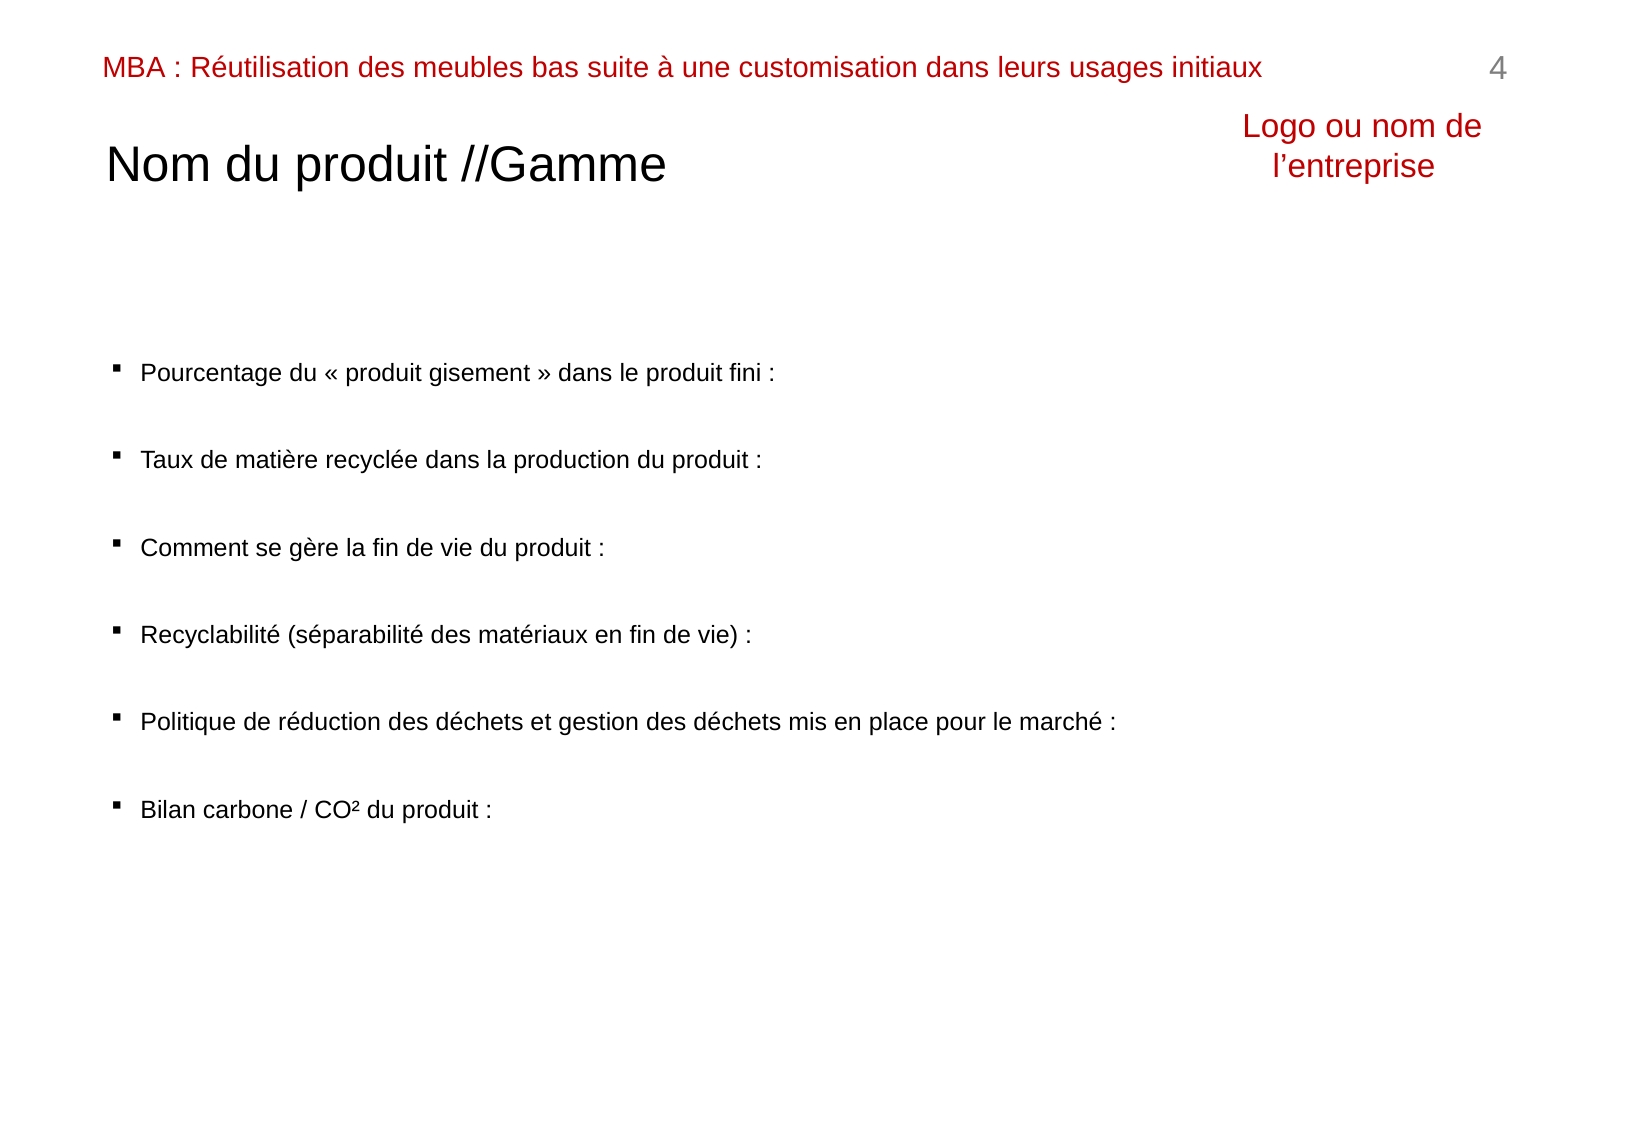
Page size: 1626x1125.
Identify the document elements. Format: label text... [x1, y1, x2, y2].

title MBA : Réutilisation des meubles bas suite à une customisation dans leurs usages initiaux [102, 19, 1426, 109]
list Nom du produit //Gamme [91, 109, 1523, 215]
text_box Pourcentage du « produit gisement » dans le produit fini : Taux de matière recyclée dans la production du produit : Comment se gère la fin de vie du produit : Recyclabilité (séparabilité des matériaux en fin de vie) : Politique de réduction des déchets et gestion des déchets mis en place pour le marché : Bilan carbone / CO² du produit : [81, 304, 1333, 1067]
slide_number 4 [1426, 19, 1523, 91]
text_box Logo ou nom de l’entreprise [1141, 91, 1567, 197]
